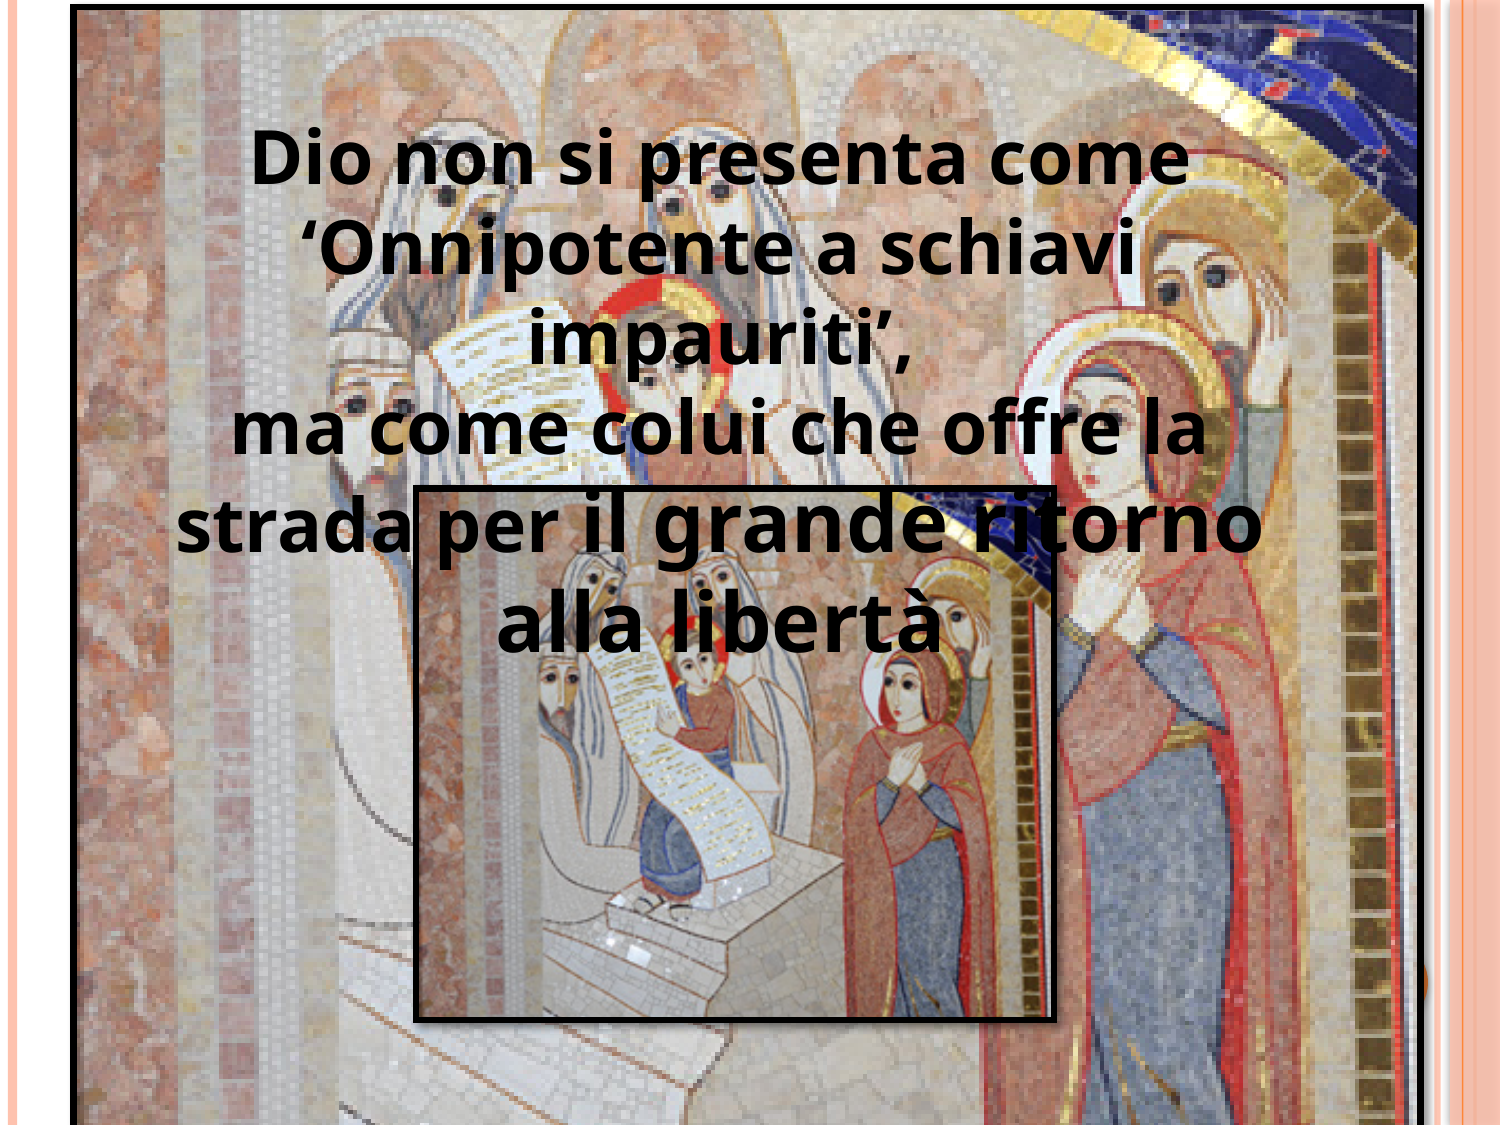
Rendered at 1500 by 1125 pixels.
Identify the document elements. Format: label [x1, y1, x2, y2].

picture [76, 9, 1418, 1125]
